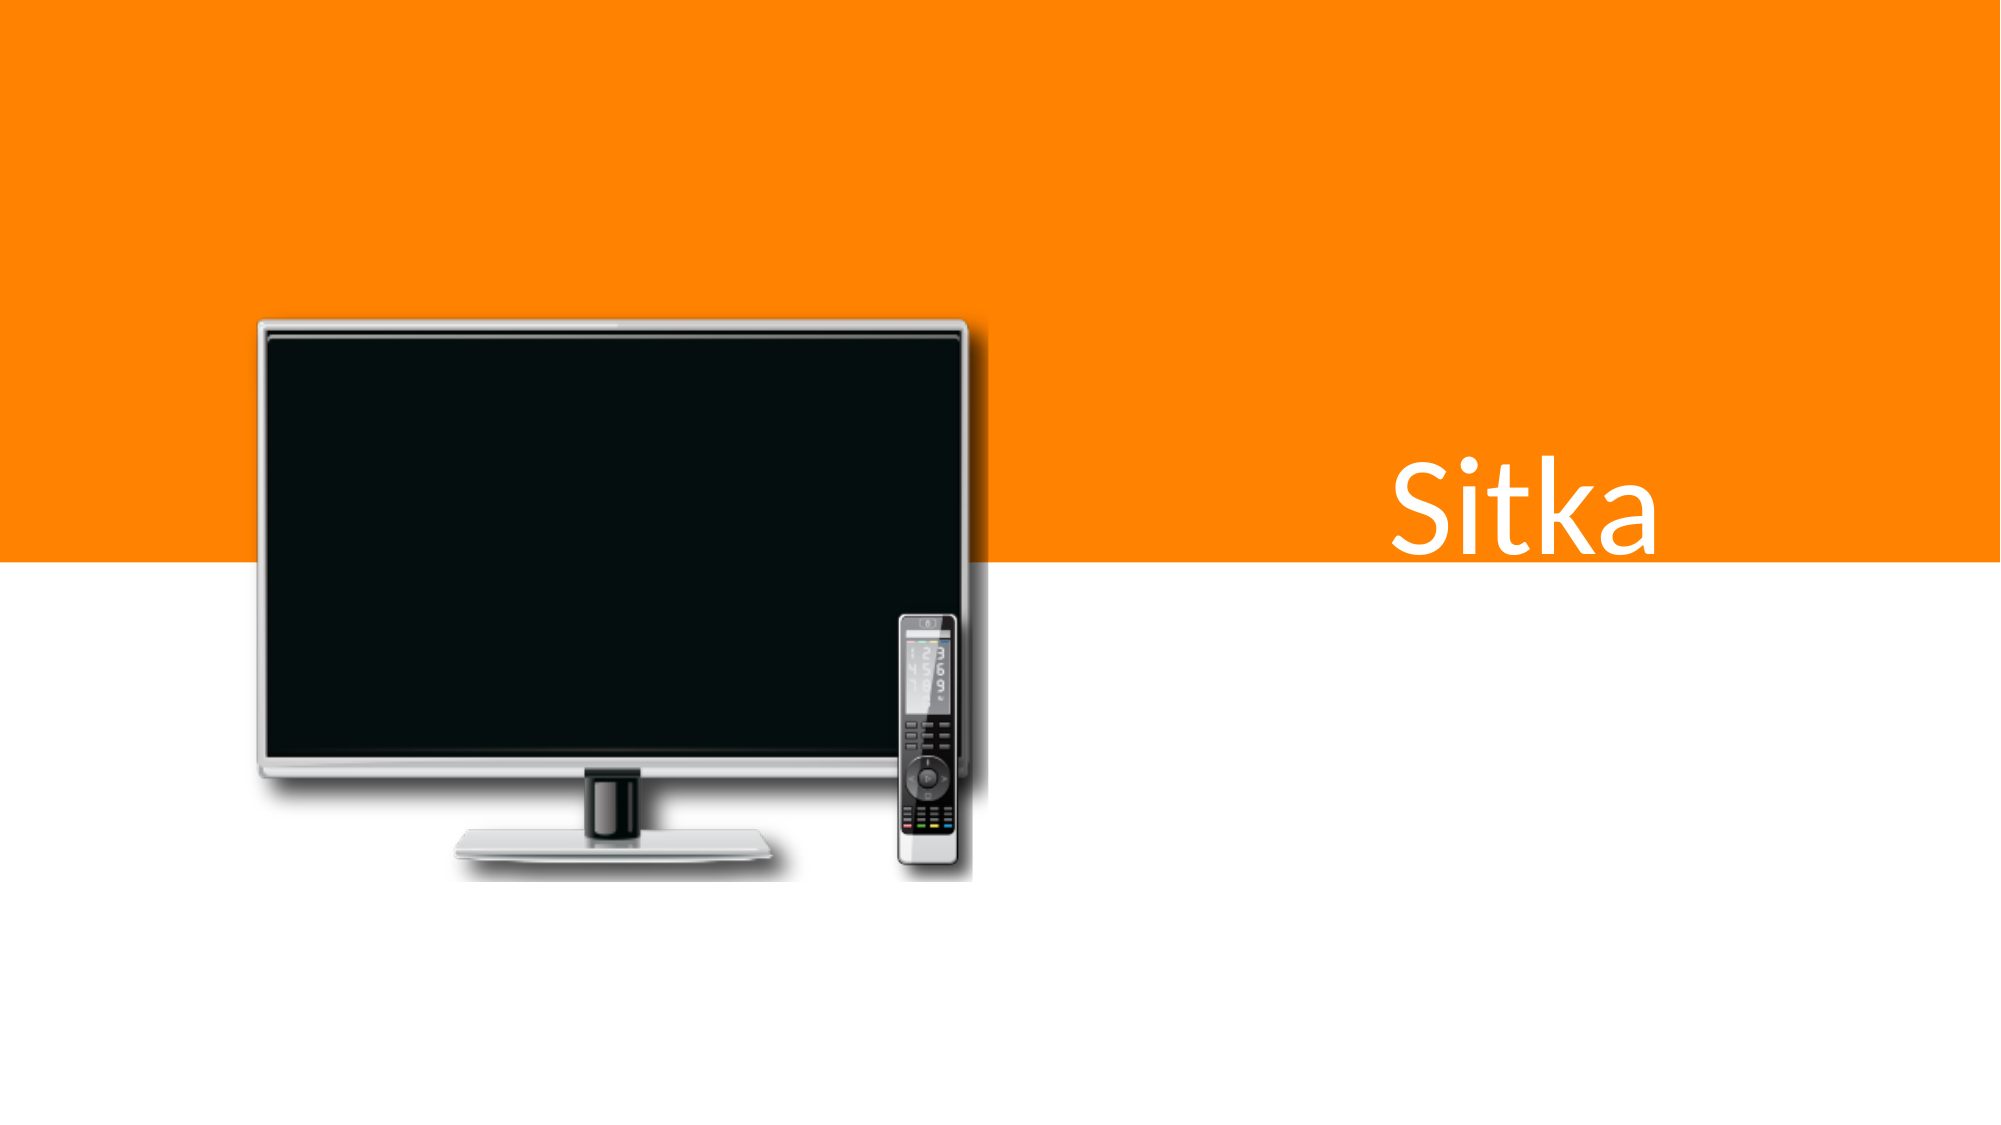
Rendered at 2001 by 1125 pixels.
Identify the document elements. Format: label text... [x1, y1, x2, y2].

picture [239, 302, 989, 882]
text_box Sitka [1228, 405, 1679, 590]
text_box [0, 0, 2000, 563]
